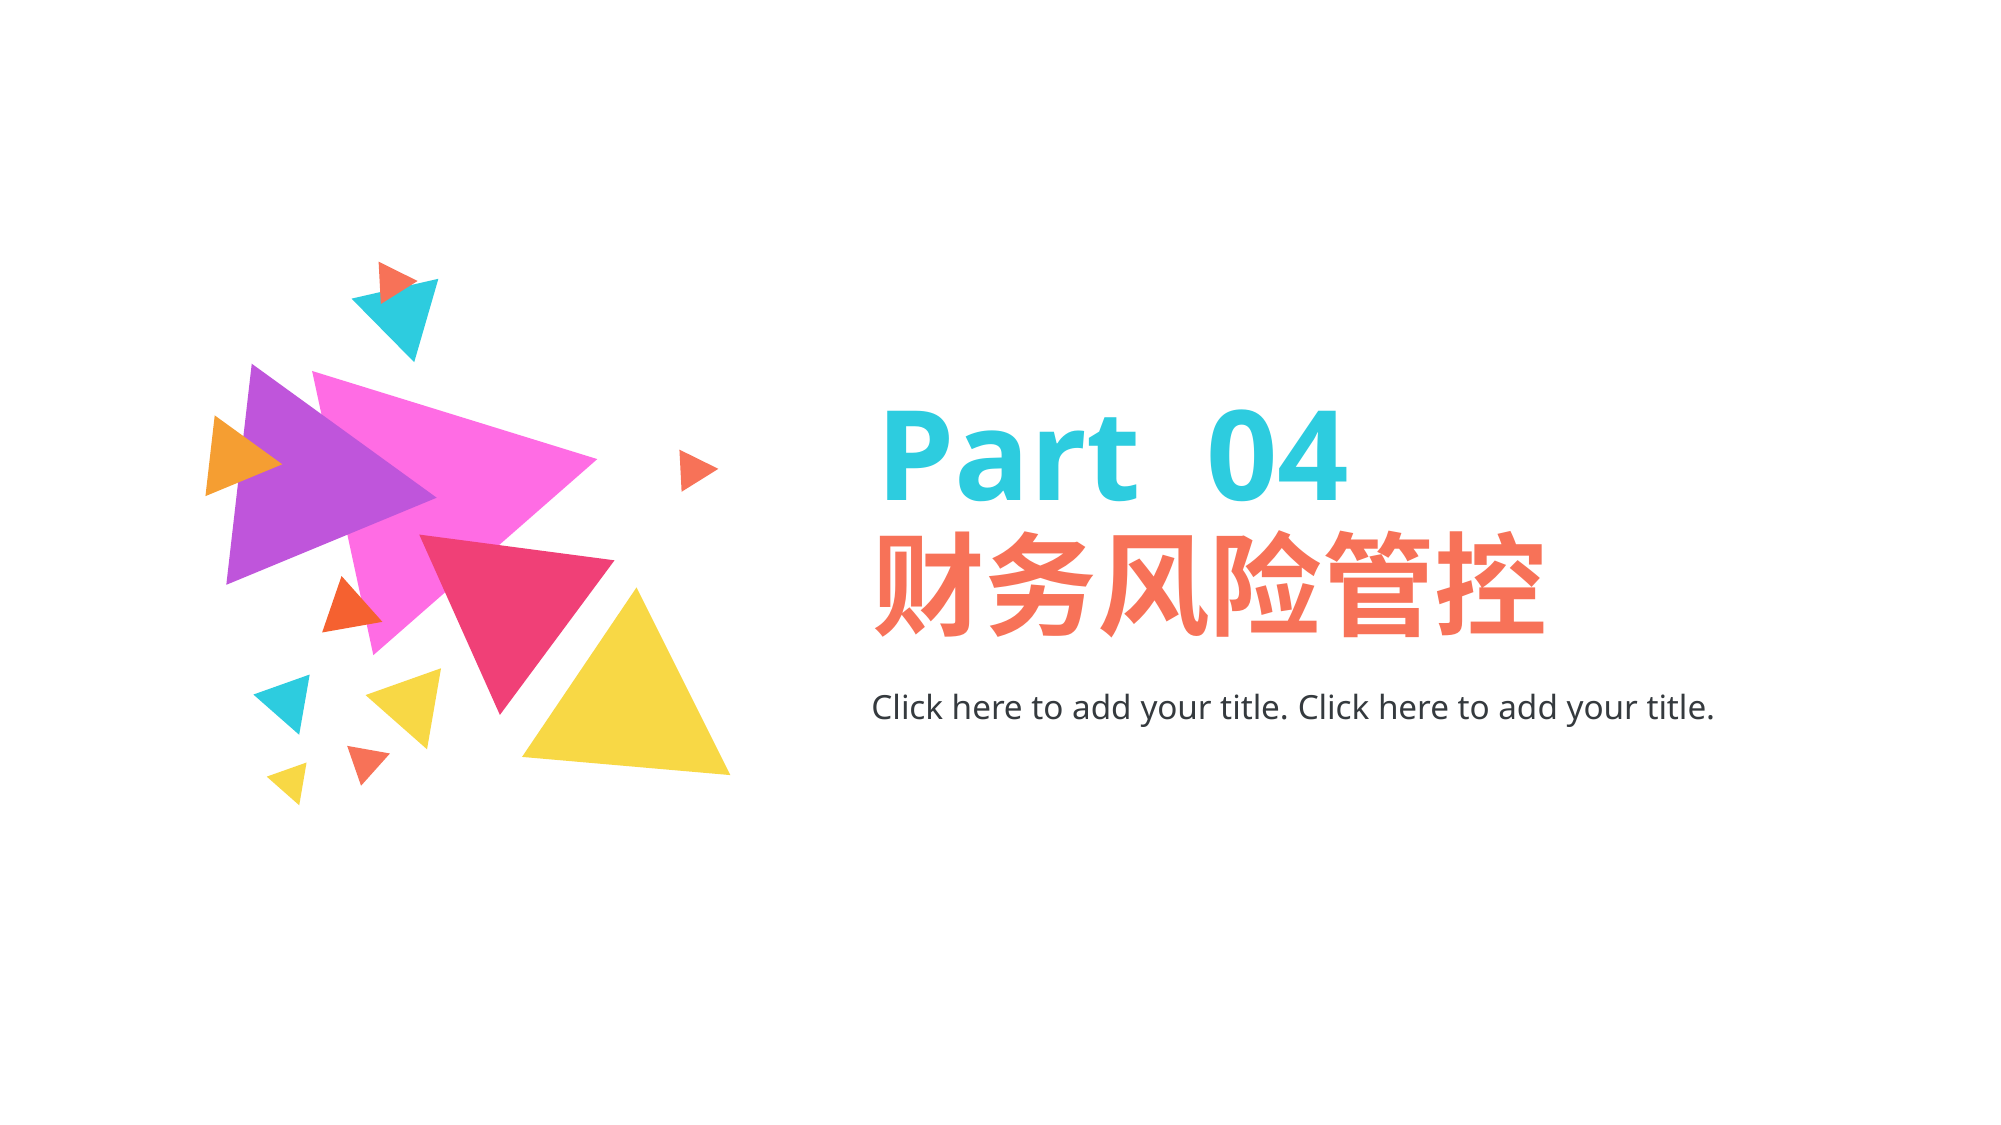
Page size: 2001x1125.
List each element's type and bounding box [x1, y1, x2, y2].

text_box [678, 447, 721, 494]
text_box [856, 368, 1880, 735]
text_box [377, 259, 420, 306]
text_box [349, 277, 440, 365]
text_box [225, 361, 439, 587]
text_box [251, 672, 312, 737]
text_box [320, 574, 385, 634]
text_box [520, 585, 733, 777]
text_box [204, 413, 285, 498]
text_box [310, 369, 600, 658]
text_box [264, 760, 308, 808]
text_box [417, 533, 617, 717]
text_box [345, 744, 392, 788]
text_box [363, 666, 443, 752]
